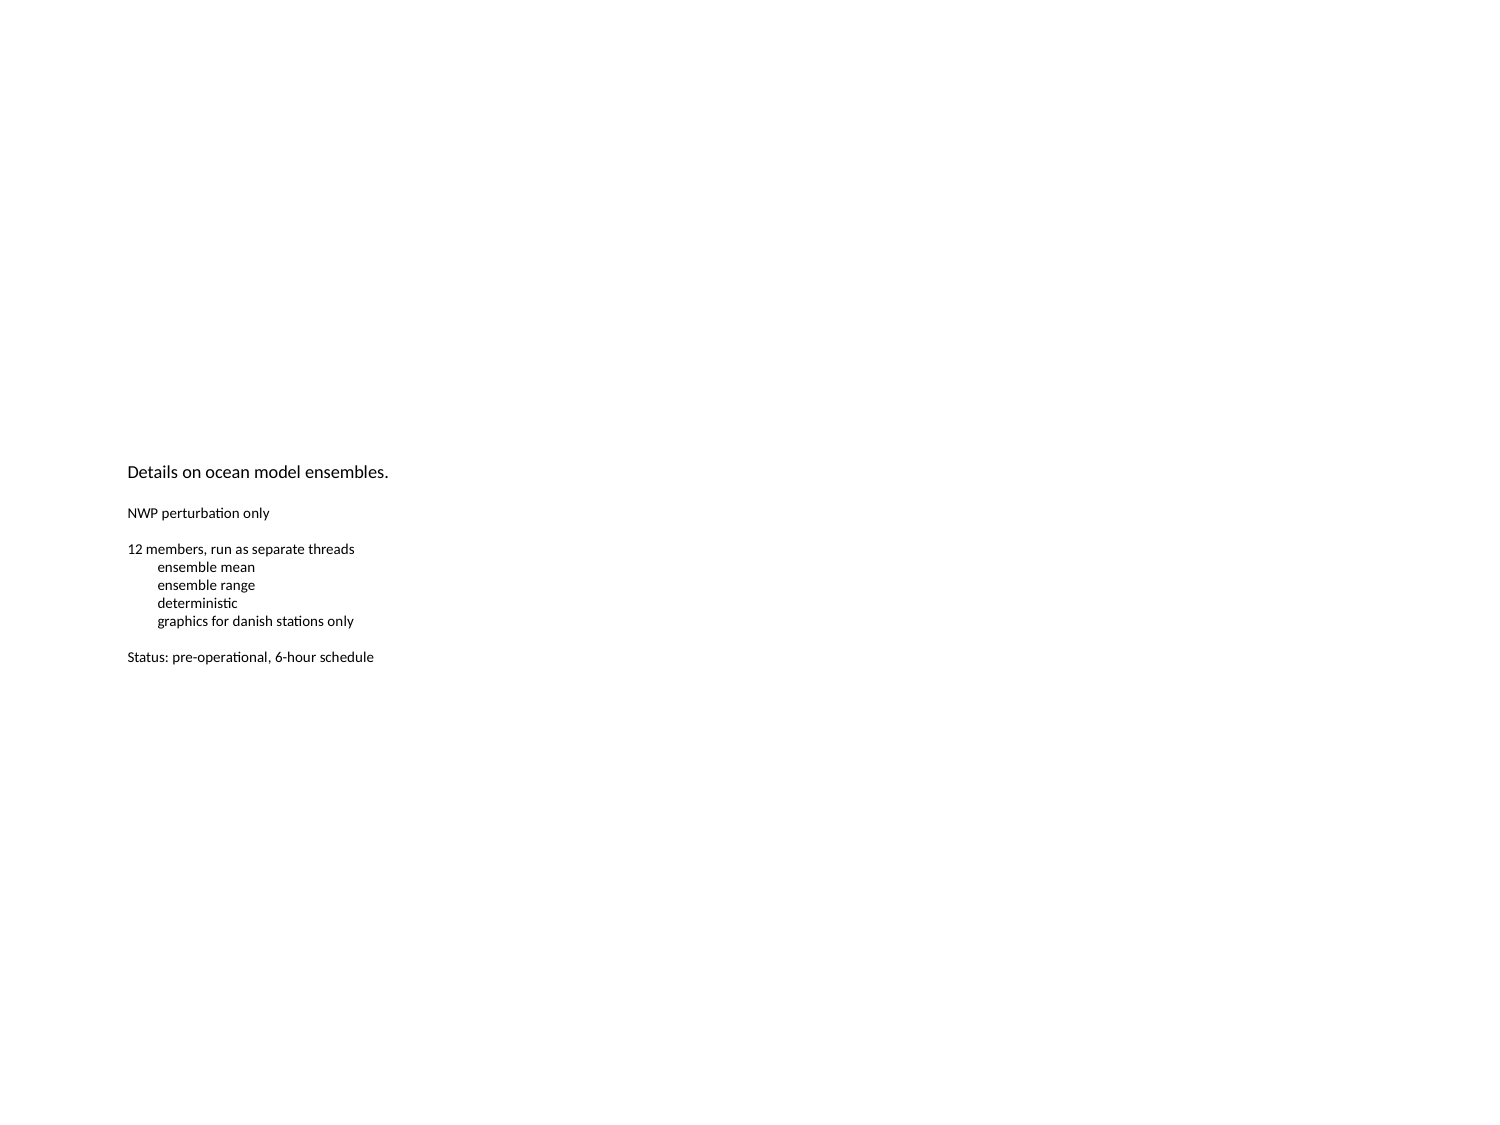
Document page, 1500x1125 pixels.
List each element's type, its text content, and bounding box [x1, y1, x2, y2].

title Details on ocean model ensembles. NWP perturbation only 12 members, run as separate threads ensemble mean ensemble range deterministic graphics for danish stations only Status: pre-operational, 6-hour schedule [112, 451, 1388, 693]
